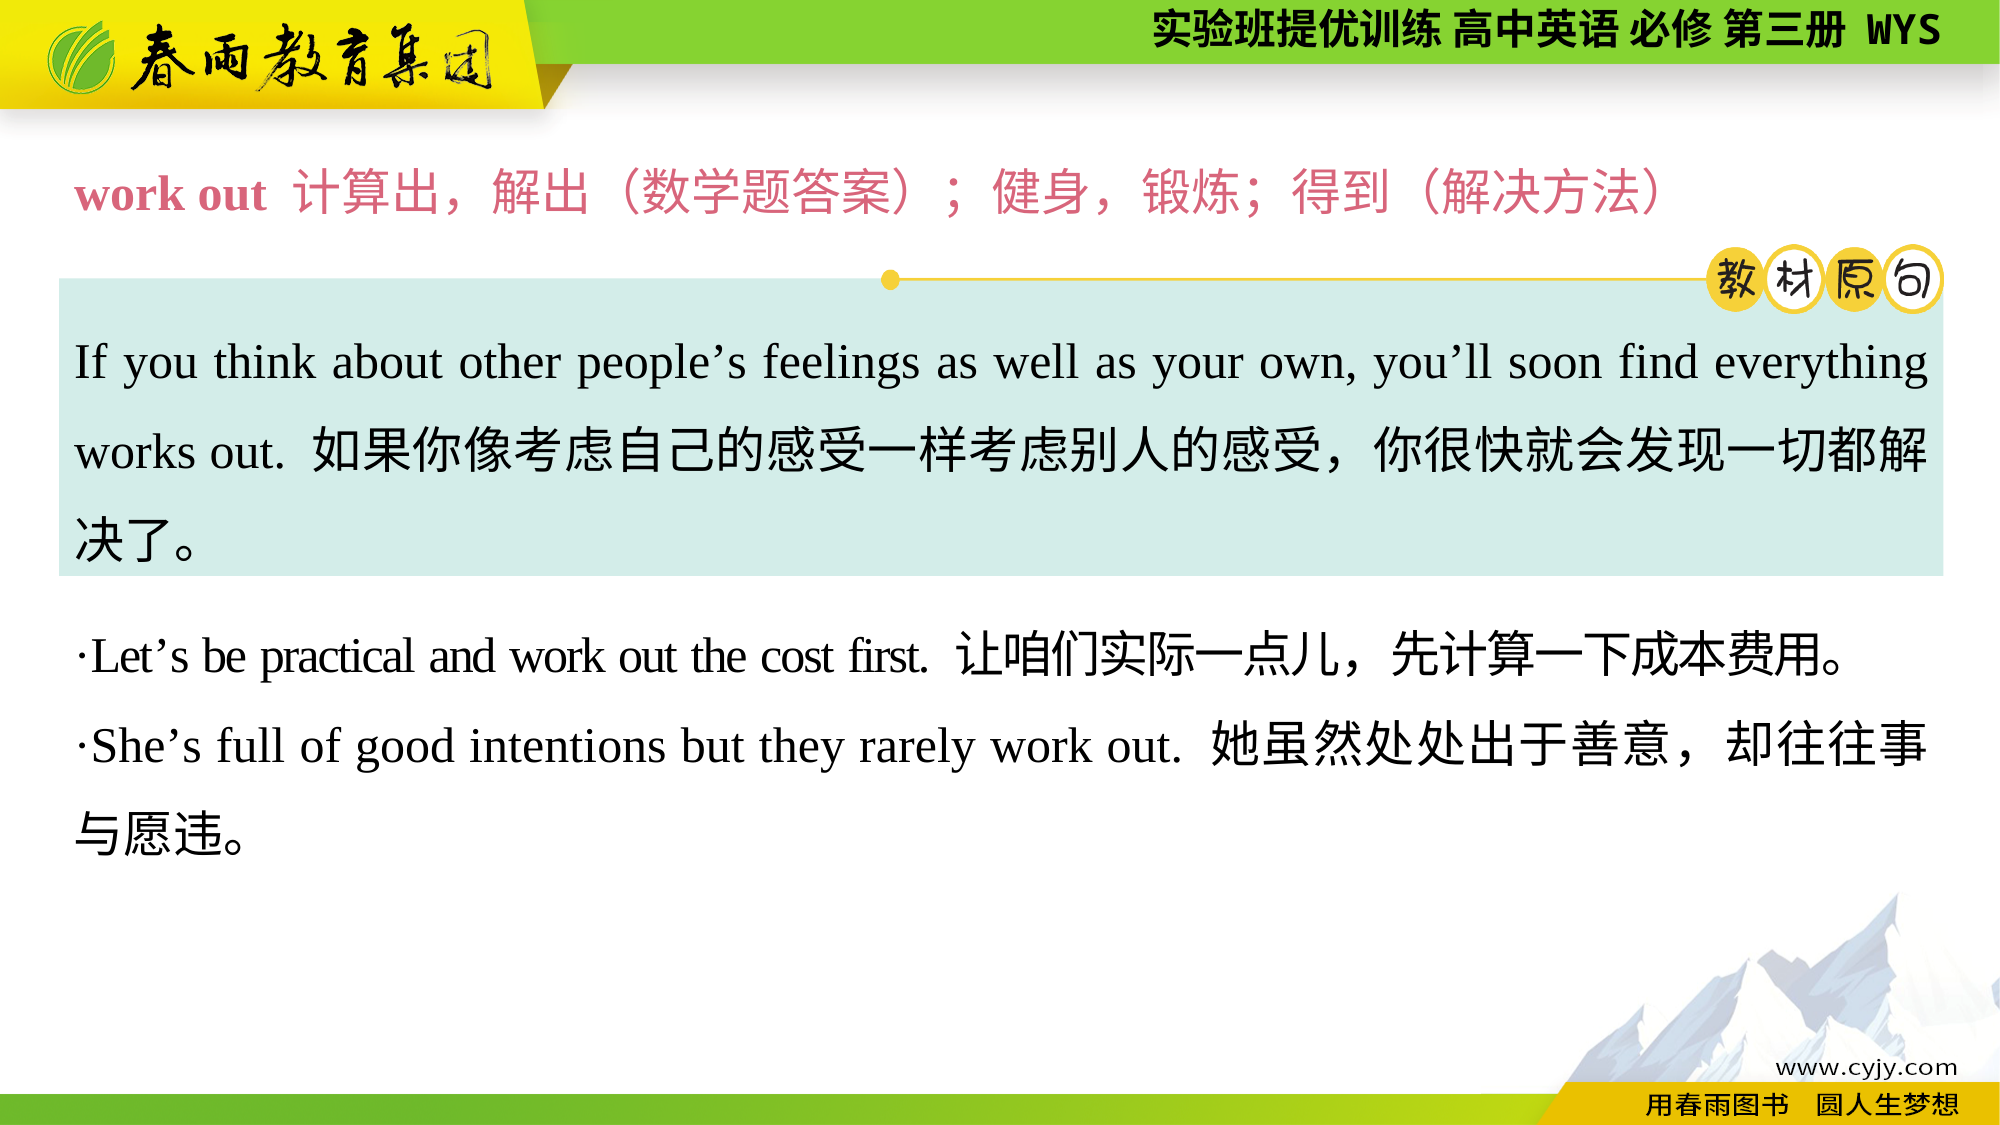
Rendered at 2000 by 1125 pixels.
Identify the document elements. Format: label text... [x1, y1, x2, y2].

picture [0, 0, 2000, 1125]
text_box ·Let’s be practical and work out the cost first. 让咱们实际一点儿，先计算一下成本费用。 ·She’s full of good intentions but they rarely work out. 她虽然处处出于善意，却往往事与愿违。 [59, 585, 1944, 871]
list work out 计算出，解出（数学题答案）；健身，锻炼；得到（解决方法） [59, 122, 1944, 217]
text_box If you think about other people’s feelings as well as your own, you’ll soon find everything works out. 如果你像考虑自己的感受一样考虑别人的感受，你很快就会发现一切都解决了。 [59, 278, 1944, 576]
